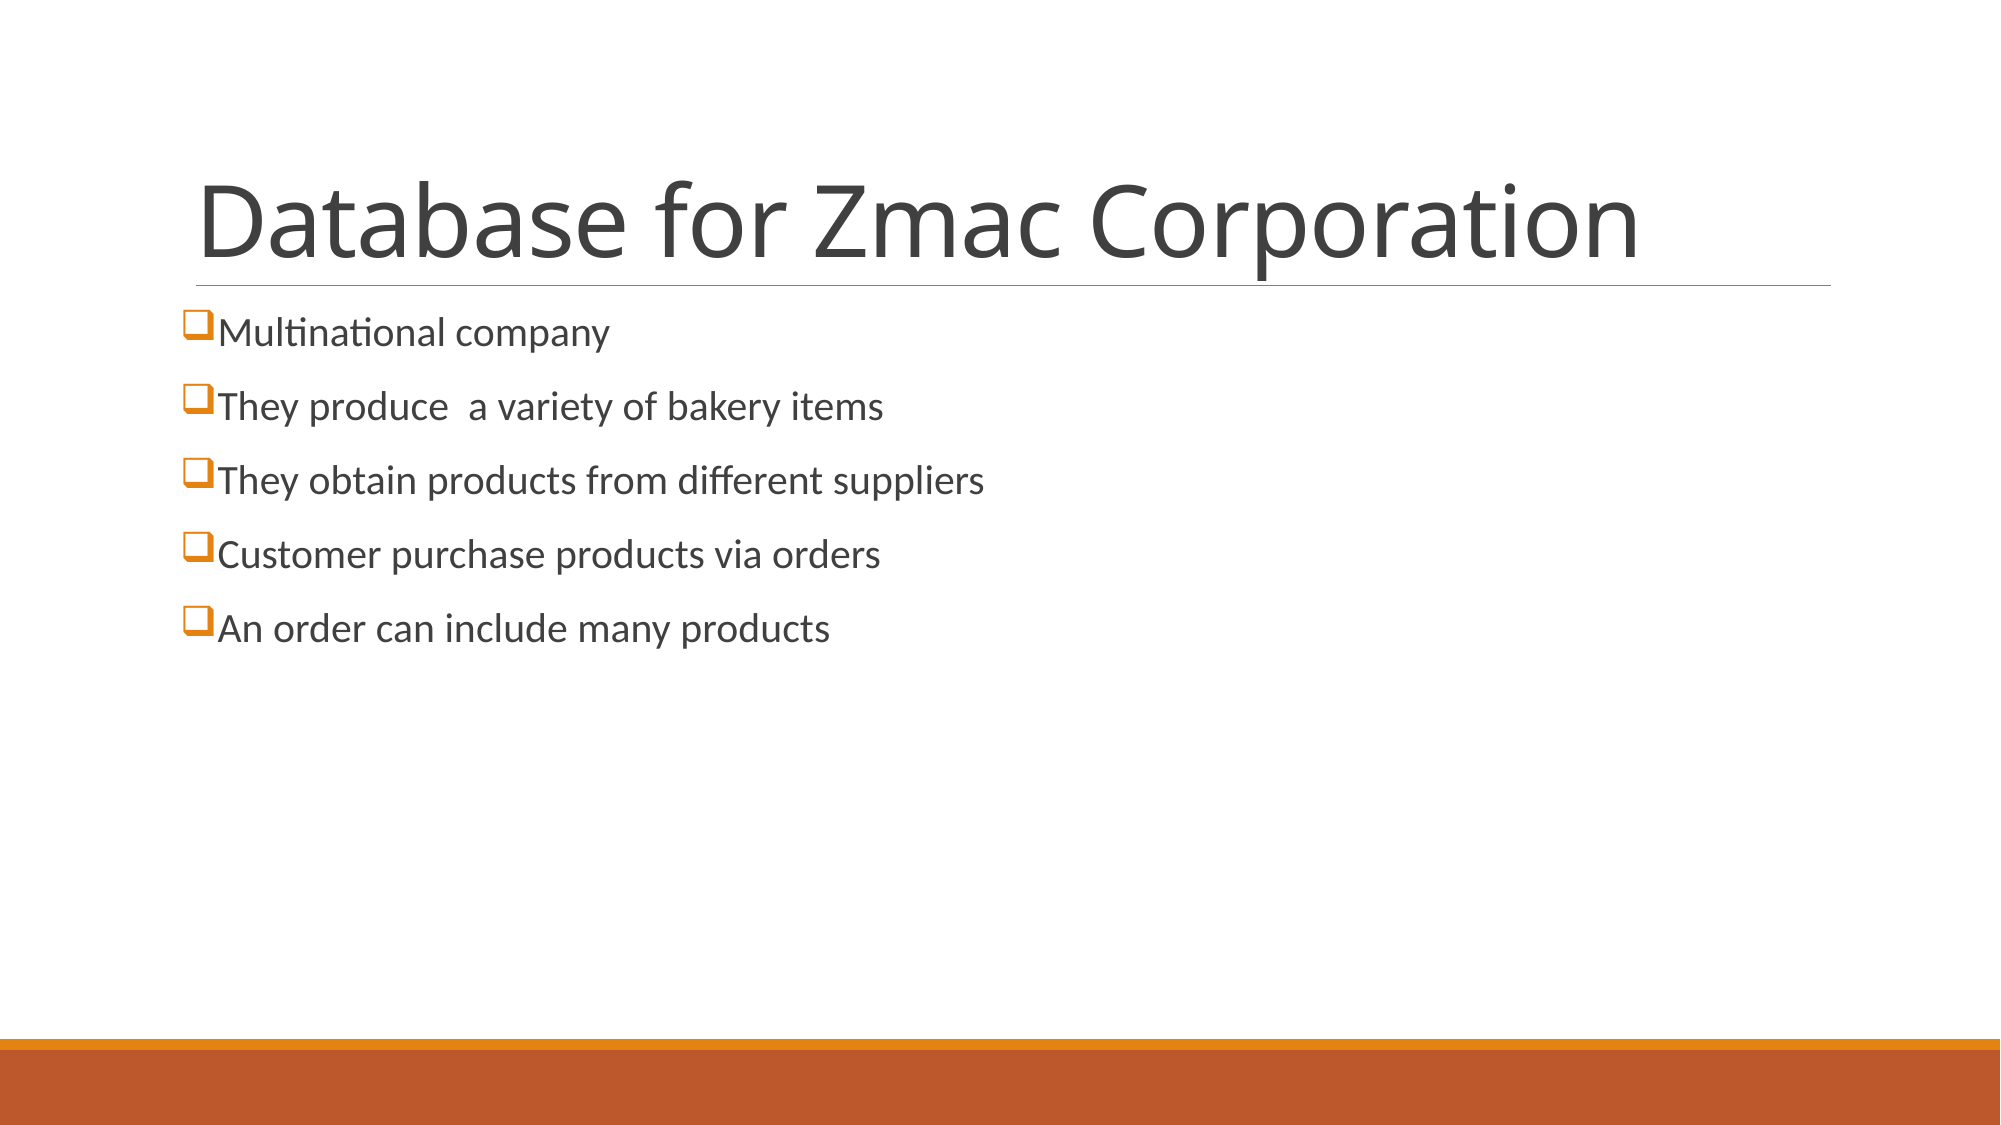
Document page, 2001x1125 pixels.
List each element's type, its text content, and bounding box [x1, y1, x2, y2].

title Database for Zmac Corporation [180, 47, 1830, 285]
list Multinational company They produce a variety of bakery items They obtain products from different suppliers Customer purchase products via orders An order can include many products [180, 302, 1830, 963]
